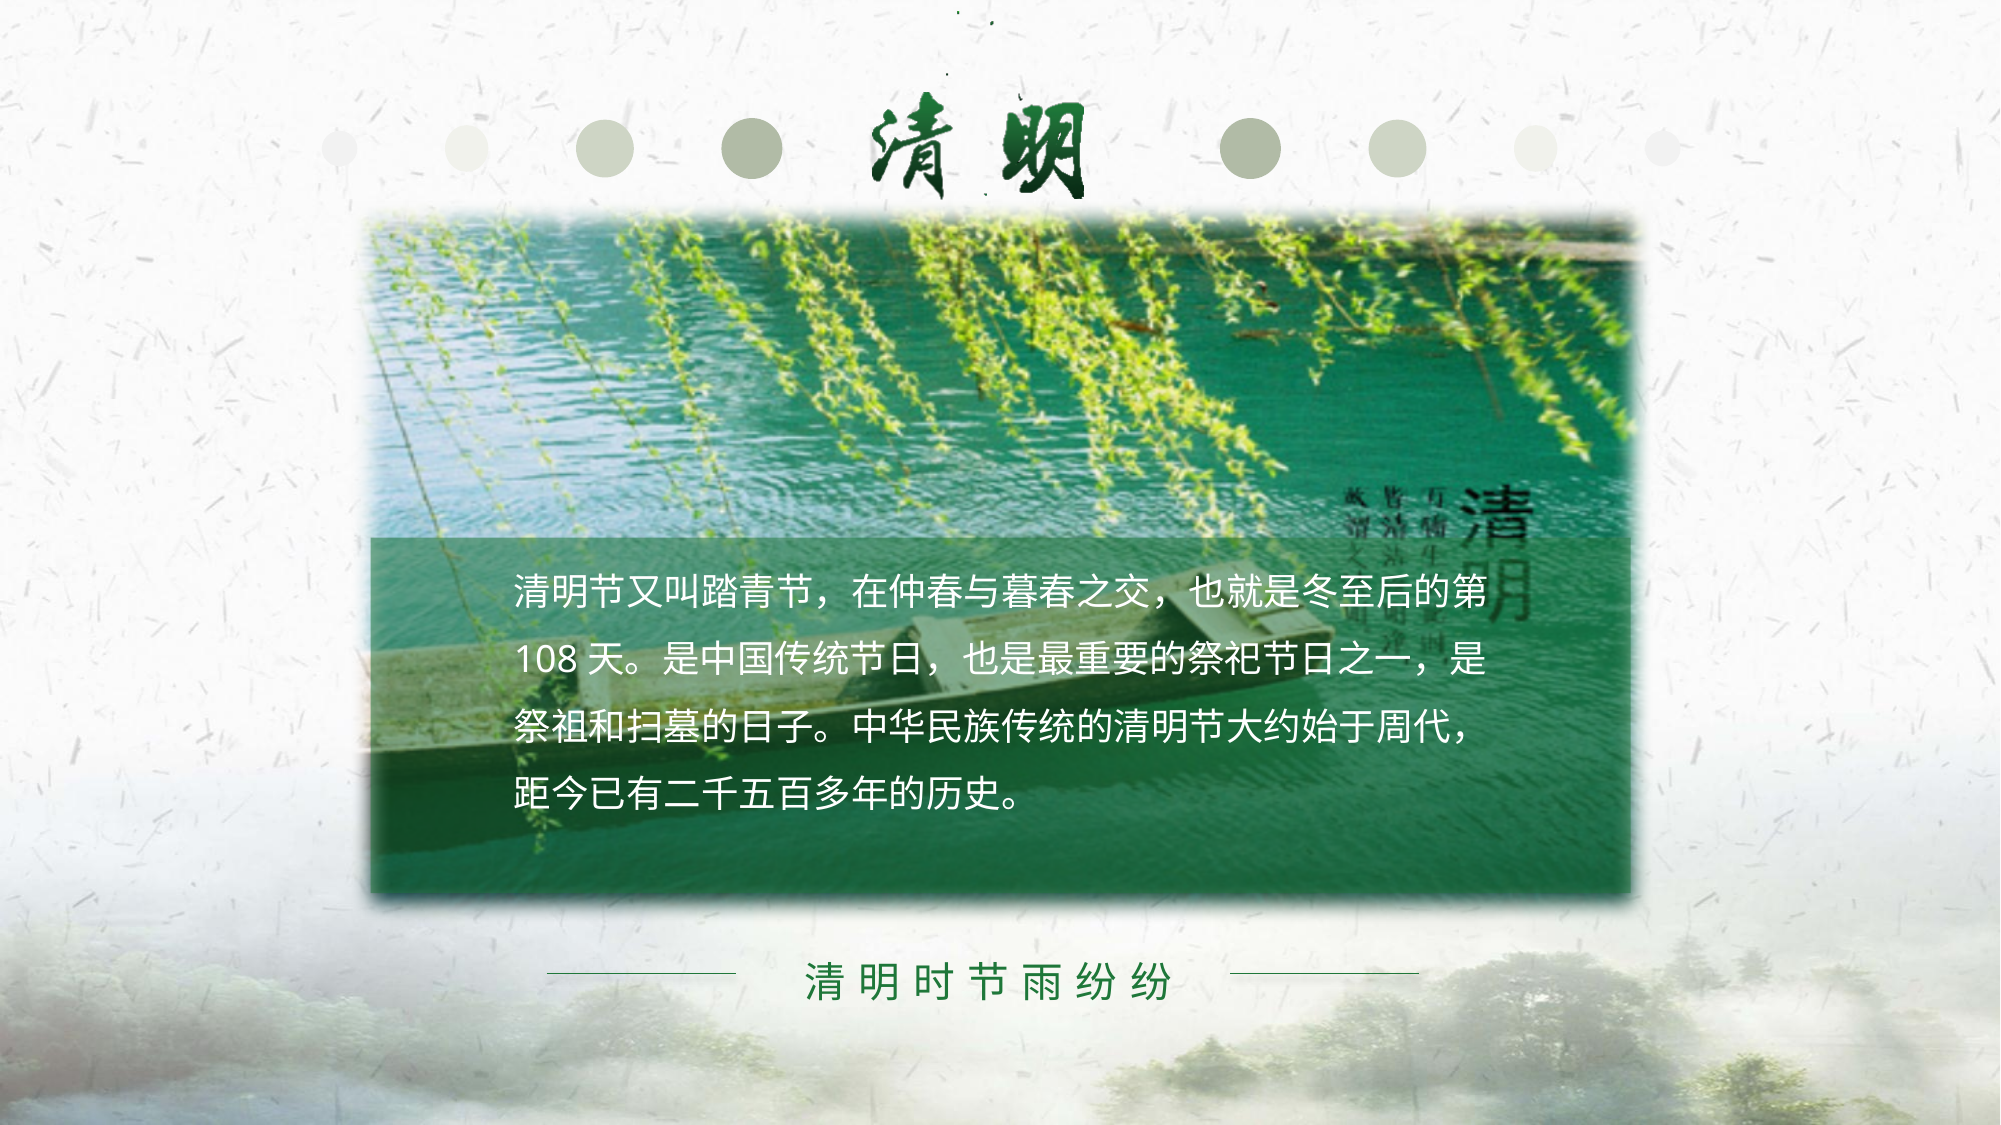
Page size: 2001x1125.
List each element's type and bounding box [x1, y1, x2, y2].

picture [0, 0, 2001, 1125]
text_box [546, 945, 1419, 1002]
